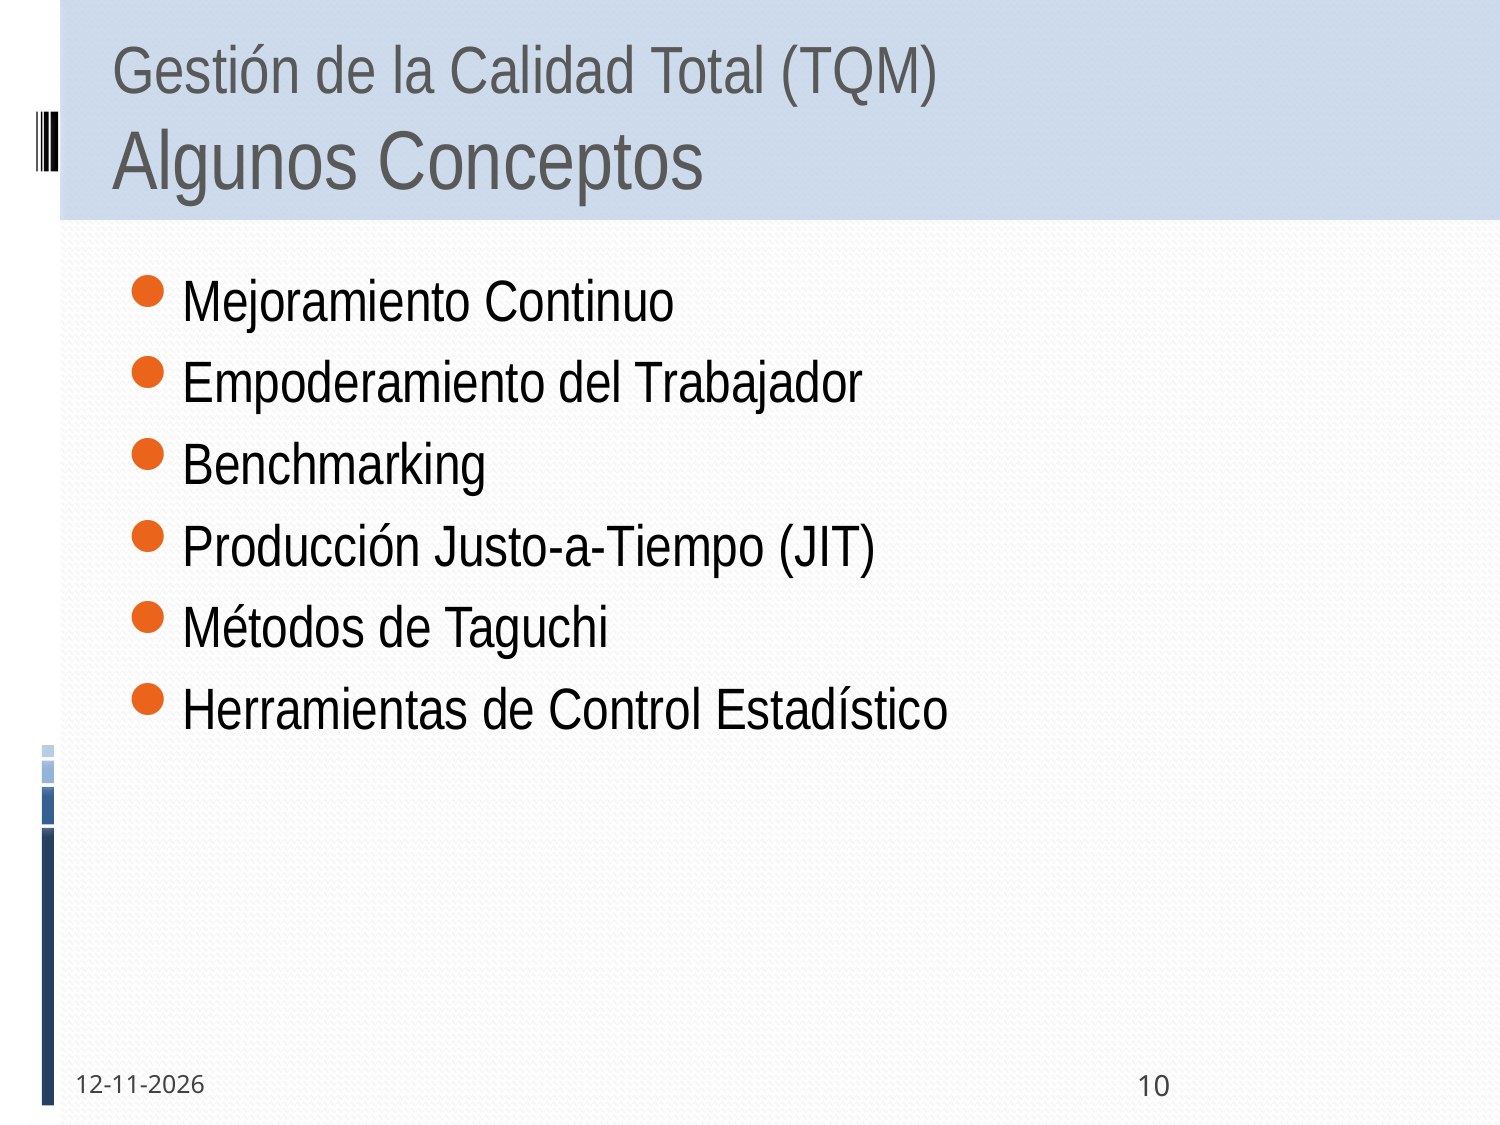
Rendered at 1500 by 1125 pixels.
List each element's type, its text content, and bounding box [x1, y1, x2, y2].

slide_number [75, 1042, 243, 1103]
list Mejoramiento Continuo Empoderamiento del Trabajador Benchmarking Producción Justo-a-Tiempo (JIT) Métodos de Taguchi Herramientas de Control Estadístico [111, 255, 1436, 1038]
title Gestión de la Calidad Total (TQM) Algunos Conceptos [111, 18, 1436, 207]
slide_number 10 [1045, 1046, 1171, 1107]
